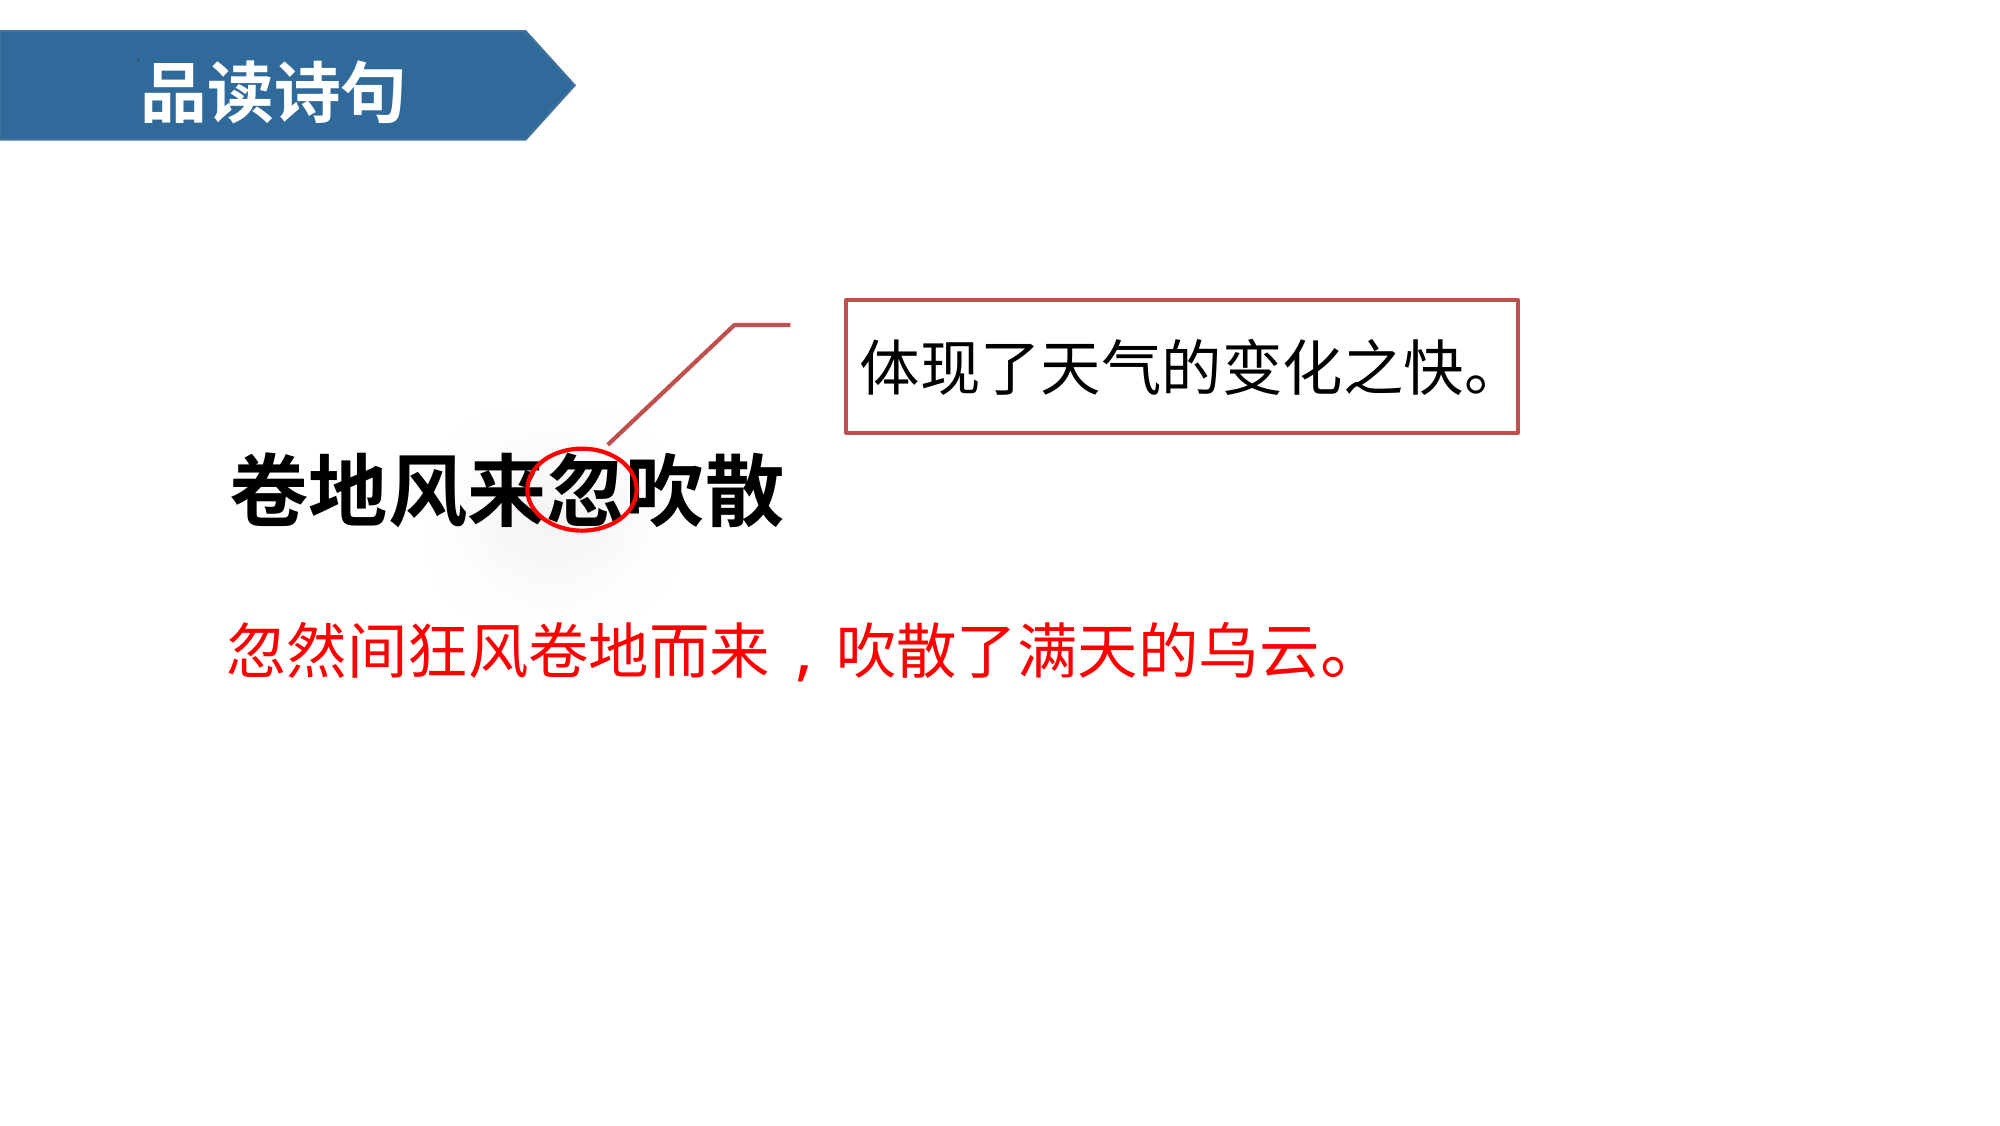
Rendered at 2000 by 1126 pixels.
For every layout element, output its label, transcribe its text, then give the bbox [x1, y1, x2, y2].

text_box 卷地风来忽吹散 [211, 432, 529, 546]
text_box [525, 446, 639, 533]
text_box 体现了天气的变化之快。 [606, 322, 791, 447]
text_box 忽然间狂风卷地而来,吹散了满天的乌云。 [208, 597, 1898, 696]
text_box 体现了天气的变化之快。 [844, 298, 1520, 435]
text_box 卷地风来忽吹散 [576, 432, 617, 443]
text_box 品读诗句 [125, 42, 469, 138]
text_box 卷地风来忽吹散 [611, 432, 803, 546]
